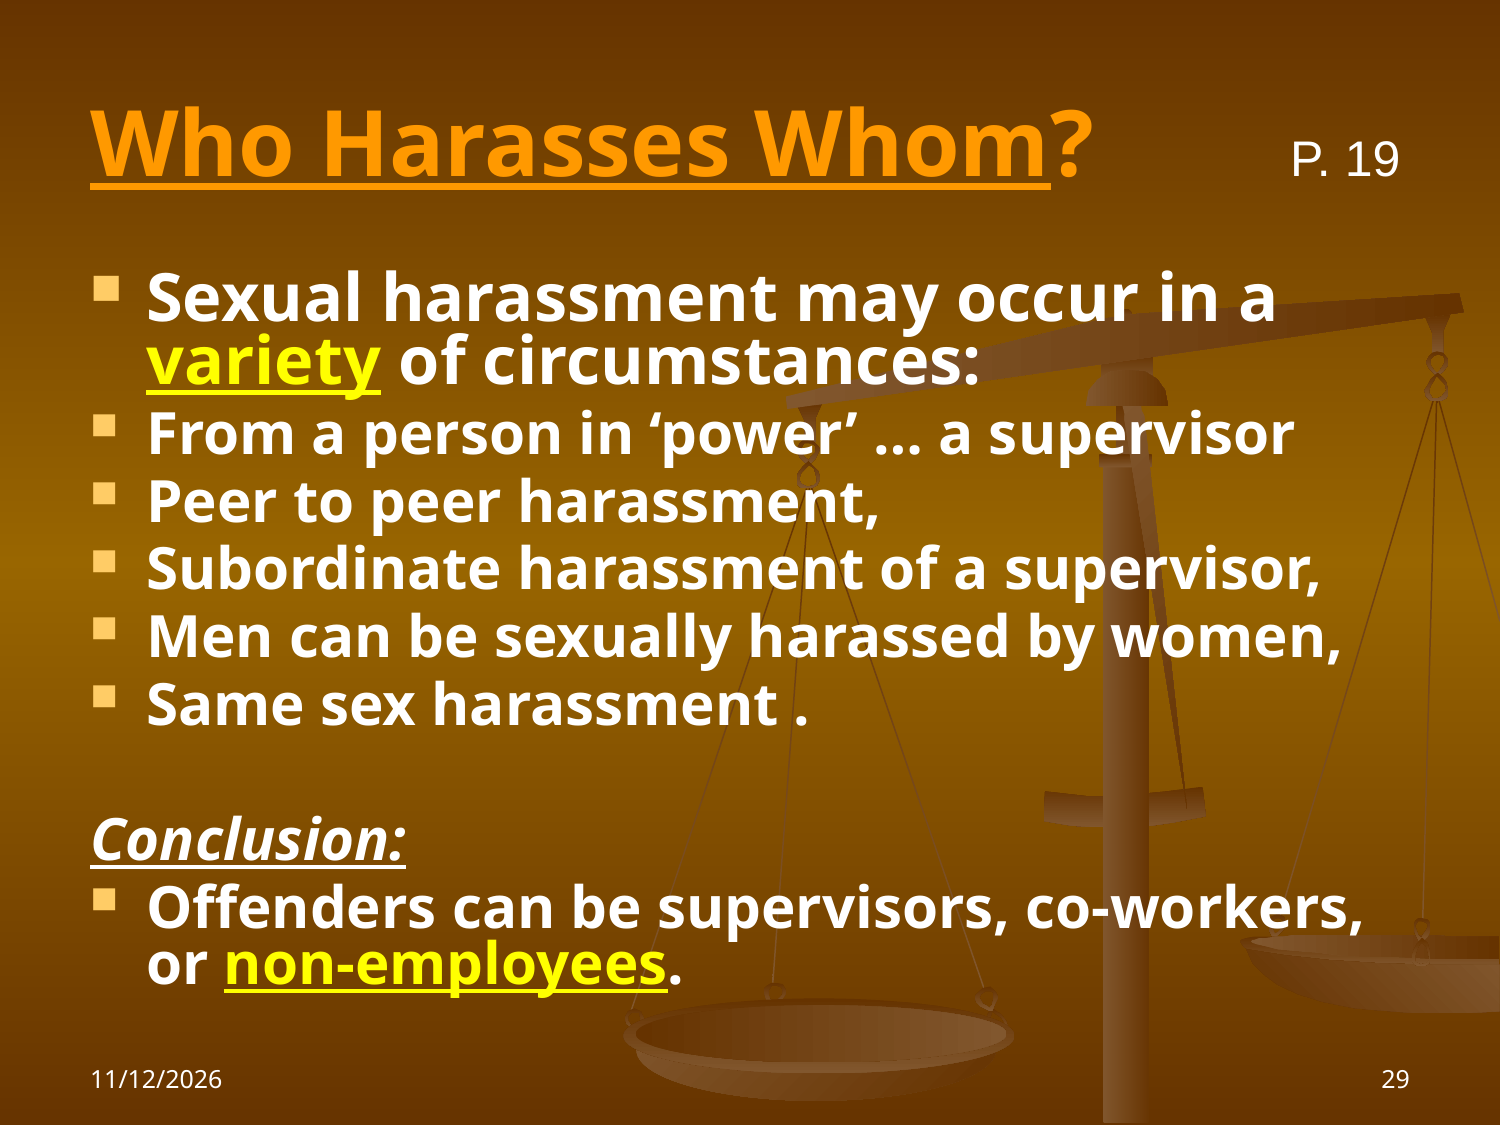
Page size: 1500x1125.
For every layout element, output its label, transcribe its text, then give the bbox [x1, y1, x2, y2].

title Who Harasses Whom? P. 19 [74, 45, 1426, 234]
list Sexual harassment may occur in a variety of circumstances: From a person in ‘power’ … a supervisor Peer to peer harassment, Subordinate harassment of a supervisor, Men can be sexually harassed by women, Same sex harassment . Conclusion: Offenders can be supervisors, co-workers, or non-employees. [74, 262, 1426, 1006]
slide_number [74, 1029, 426, 1106]
slide_number 29 [1074, 1029, 1426, 1106]
